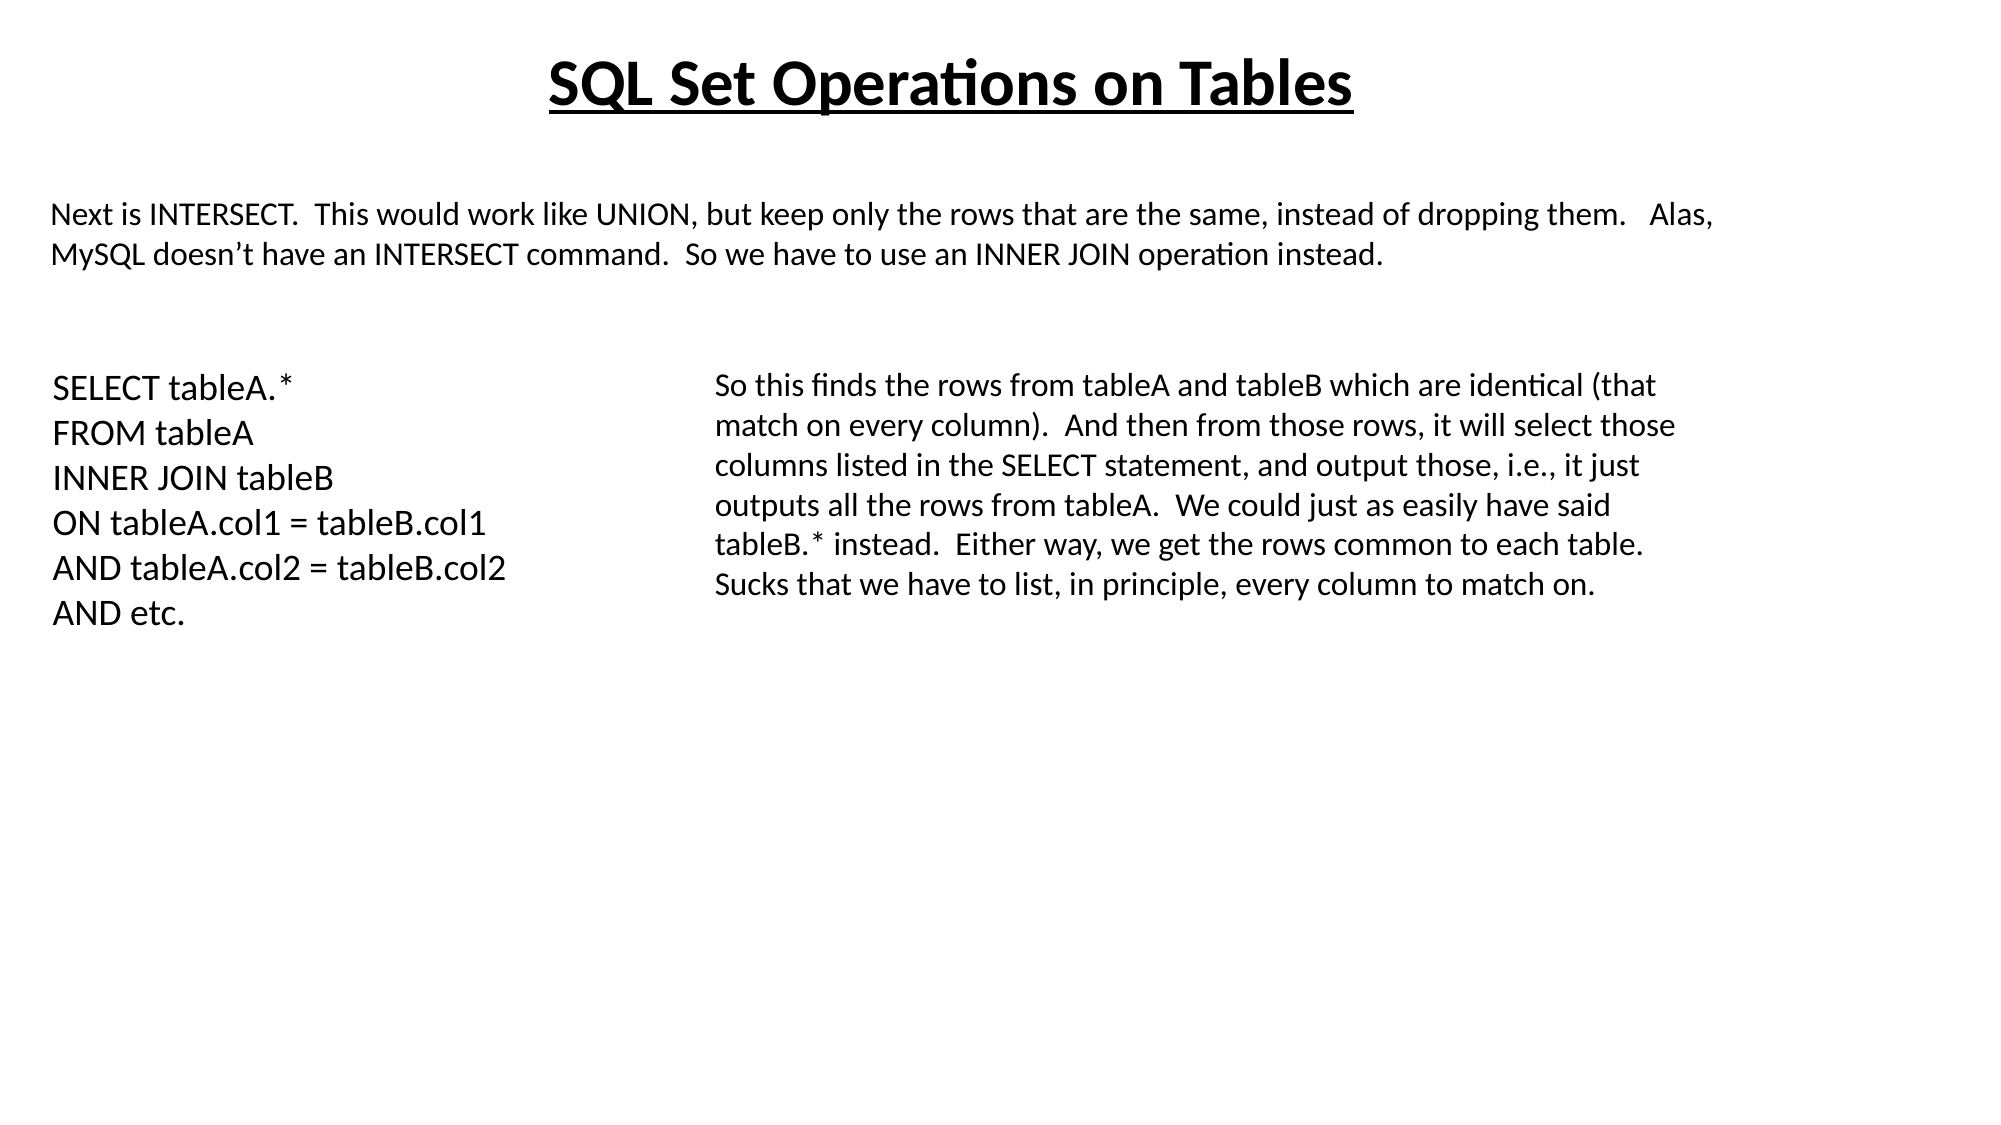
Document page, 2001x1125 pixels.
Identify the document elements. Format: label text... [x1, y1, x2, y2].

text_box Next is INTERSECT. This would work like UNION, but keep only the rows that are the same, instead of dropping them. Alas, MySQL doesn’t have an INTERSECT command. So we have to use an INNER JOIN operation instead. [35, 184, 1833, 280]
text_box SQL Set Operations on Tables [533, 31, 1369, 126]
text_box SELECT tableA.* FROM tableA INNER JOIN tableB ON tableA.col1 = tableB.col1 AND tableA.col2 = tableB.col2 AND etc. [38, 355, 578, 641]
text_box So this finds the rows from tableA and tableB which are identical (that match on every column). And then from those rows, it will select those columns listed in the SELECT statement, and output those, i.e., it just outputs all the rows from tableA. We could just as easily have said tableB.* instead. Either way, we get the rows common to each table. Sucks that we have to list, in principle, every column to match on. [699, 355, 1720, 610]
